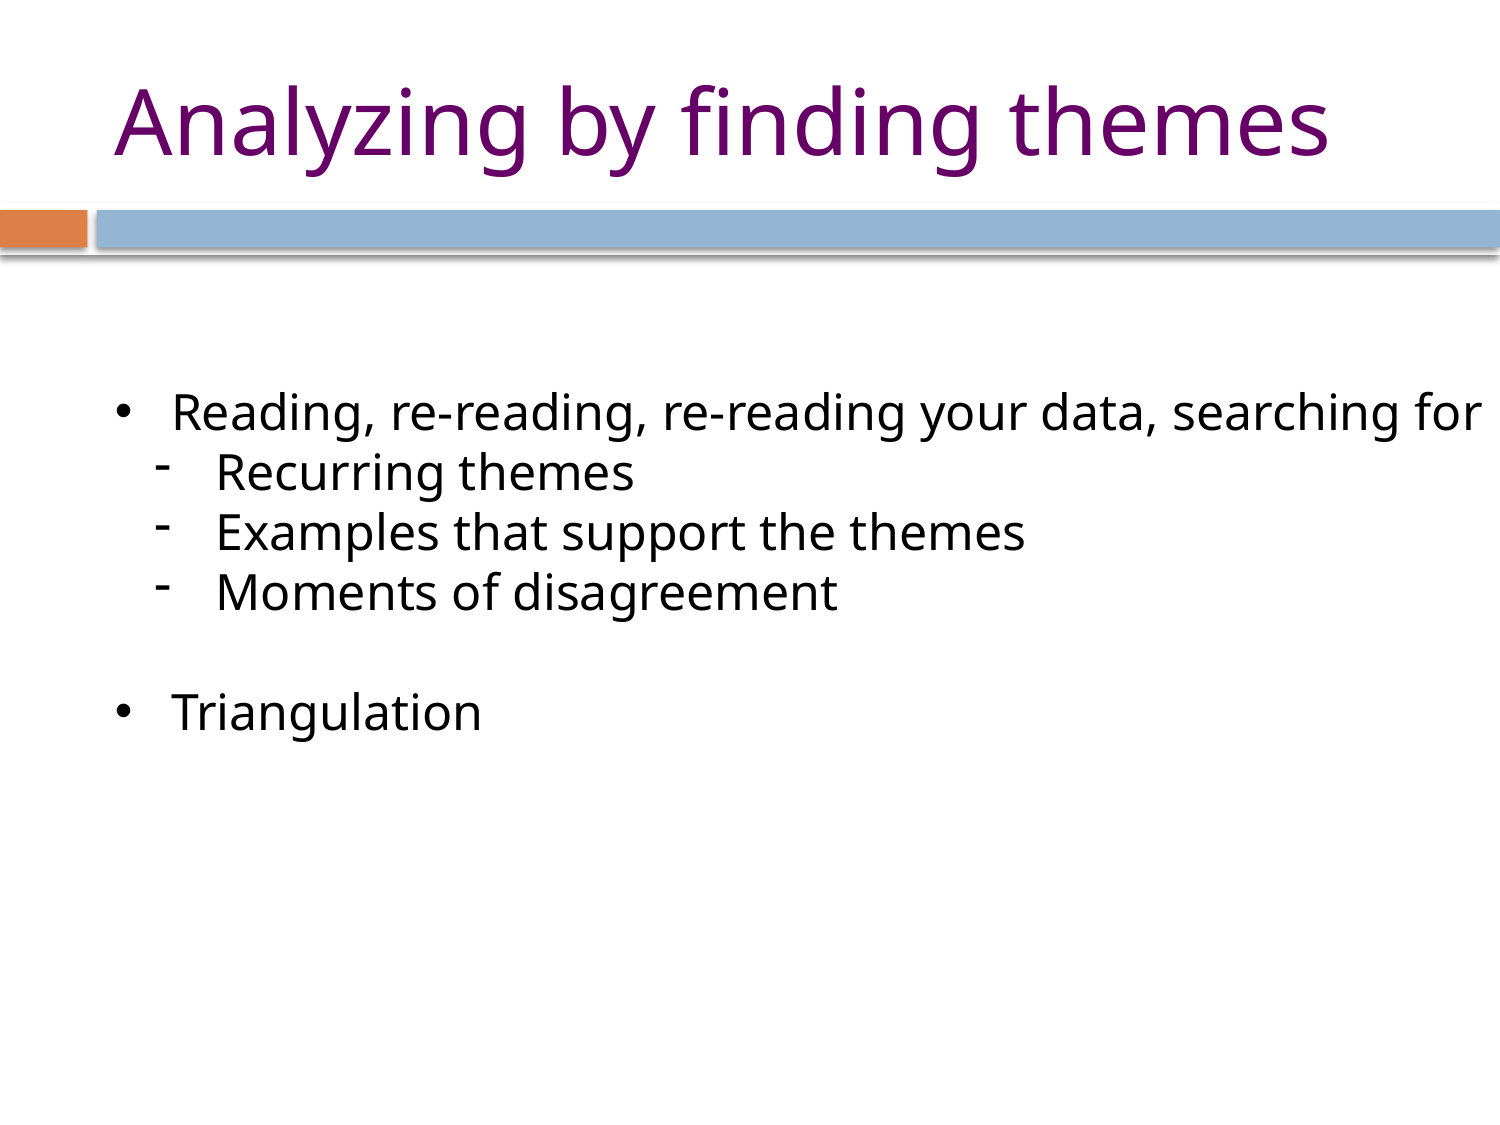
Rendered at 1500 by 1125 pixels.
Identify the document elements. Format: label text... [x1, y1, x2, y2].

text_box Reading, re-reading, re-reading your data, searching for Recurring themes Examples that support the themes Moments of disagreement Triangulation [99, 372, 1500, 808]
title Analyzing by finding themes [99, 37, 1438, 200]
